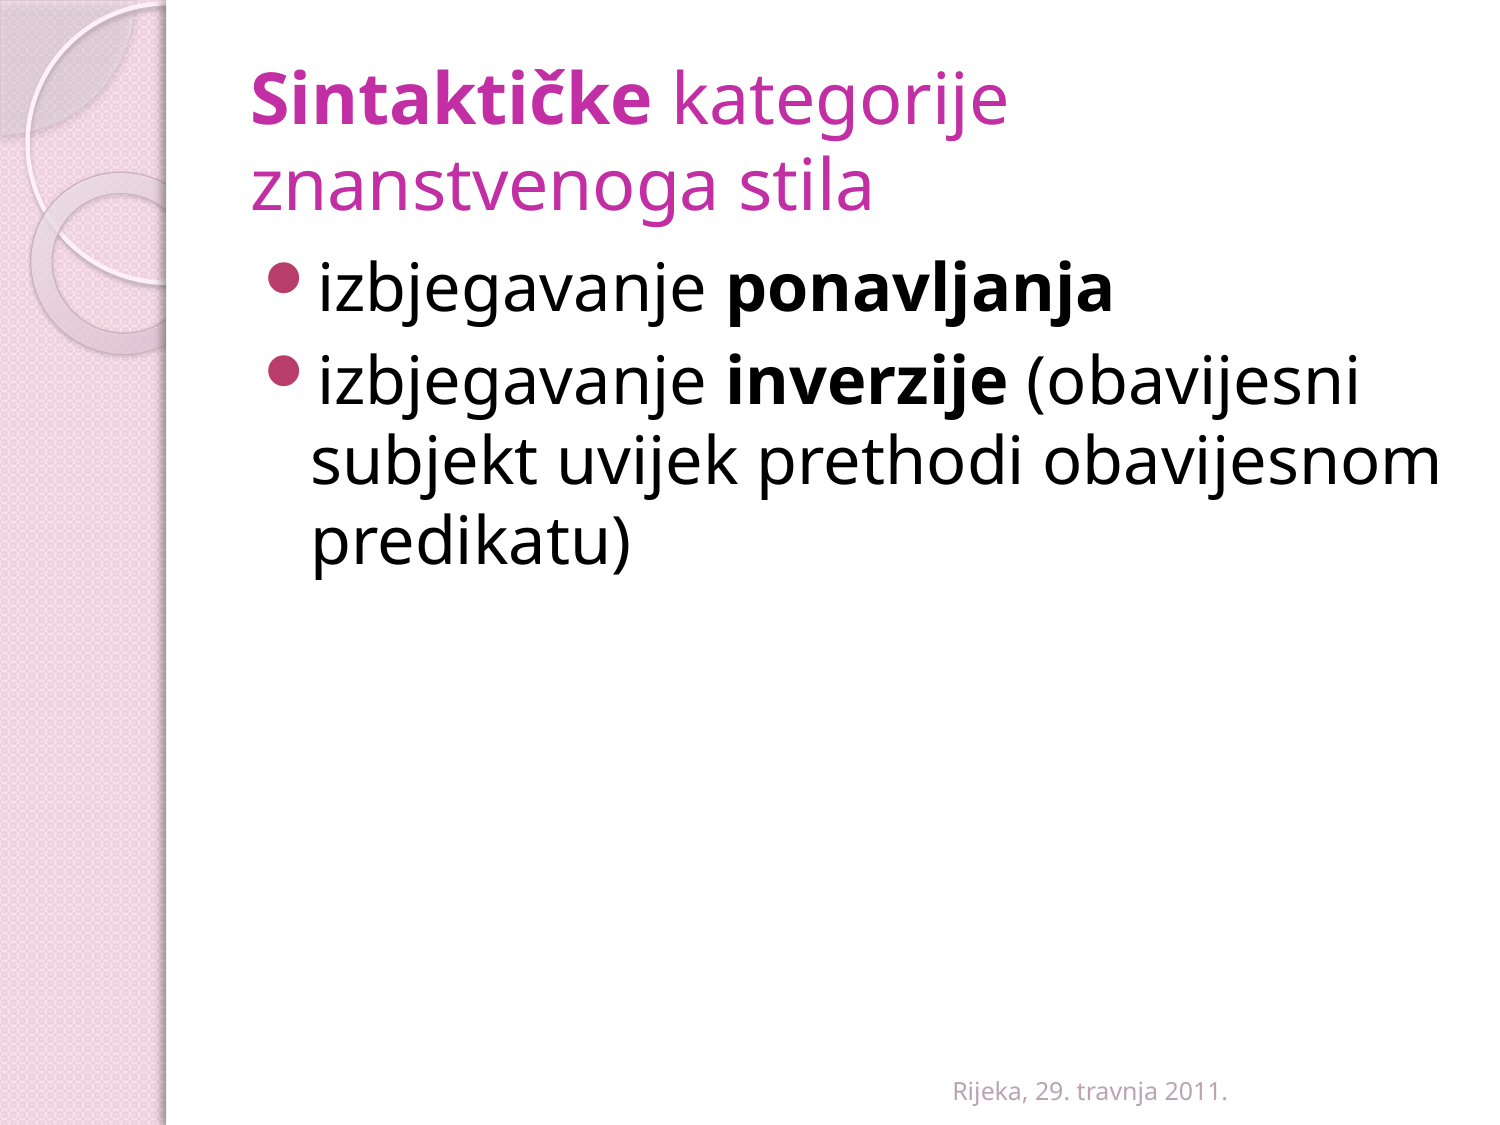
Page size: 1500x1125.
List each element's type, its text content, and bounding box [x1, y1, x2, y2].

title Sintaktičke kategorije znanstvenoga stila [235, 45, 1466, 233]
footer Rijeka, 29. travnja 2011. [937, 1034, 1413, 1113]
list izbjegavanje ponavljanja izbjegavanje inverzije (obavijesni subjekt uvijek prethodi obavijesnom predikatu) [235, 237, 1466, 1026]
